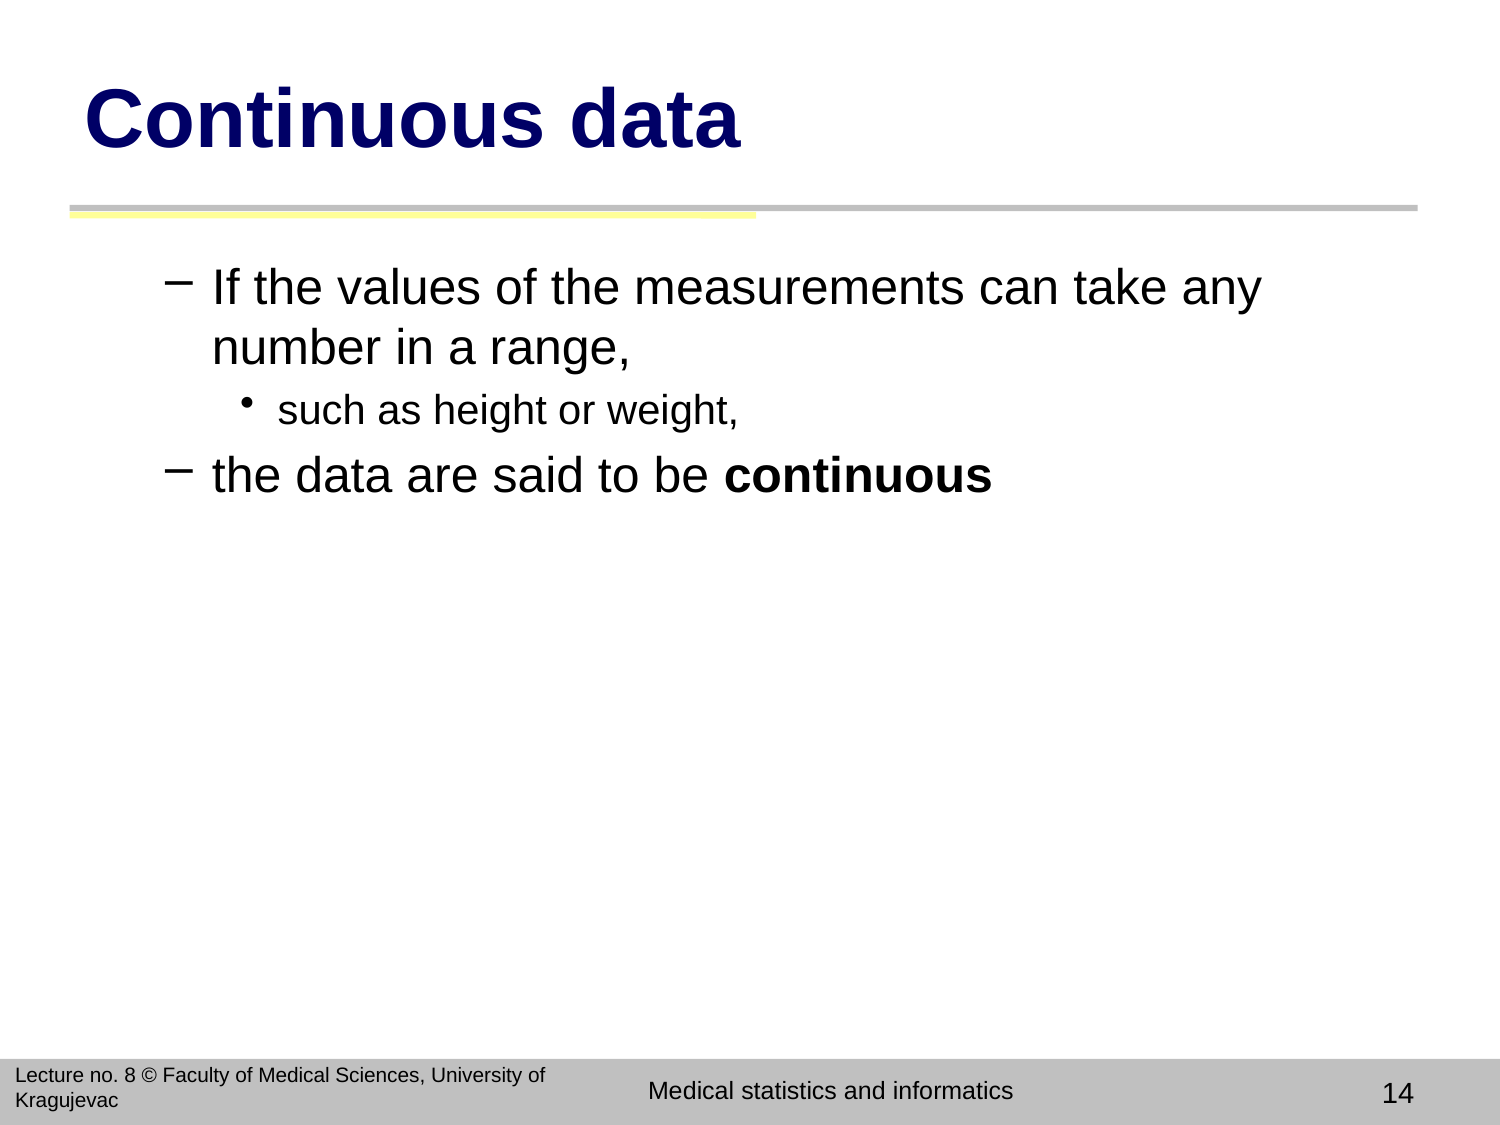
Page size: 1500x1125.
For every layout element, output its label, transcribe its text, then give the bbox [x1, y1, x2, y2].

list If the values of the measurements can take any number in a range, such as height or weight, the data are said to be continuous [74, 246, 1426, 1023]
slide_number Lecture no. 8 © Faculty of Medical Sciences, University of Kragujevac [0, 1053, 614, 1108]
title Continuous data [69, 19, 1426, 208]
slide_number 14 [1164, 1066, 1430, 1125]
footer Medical statistics and informatics [512, 1066, 1151, 1125]
